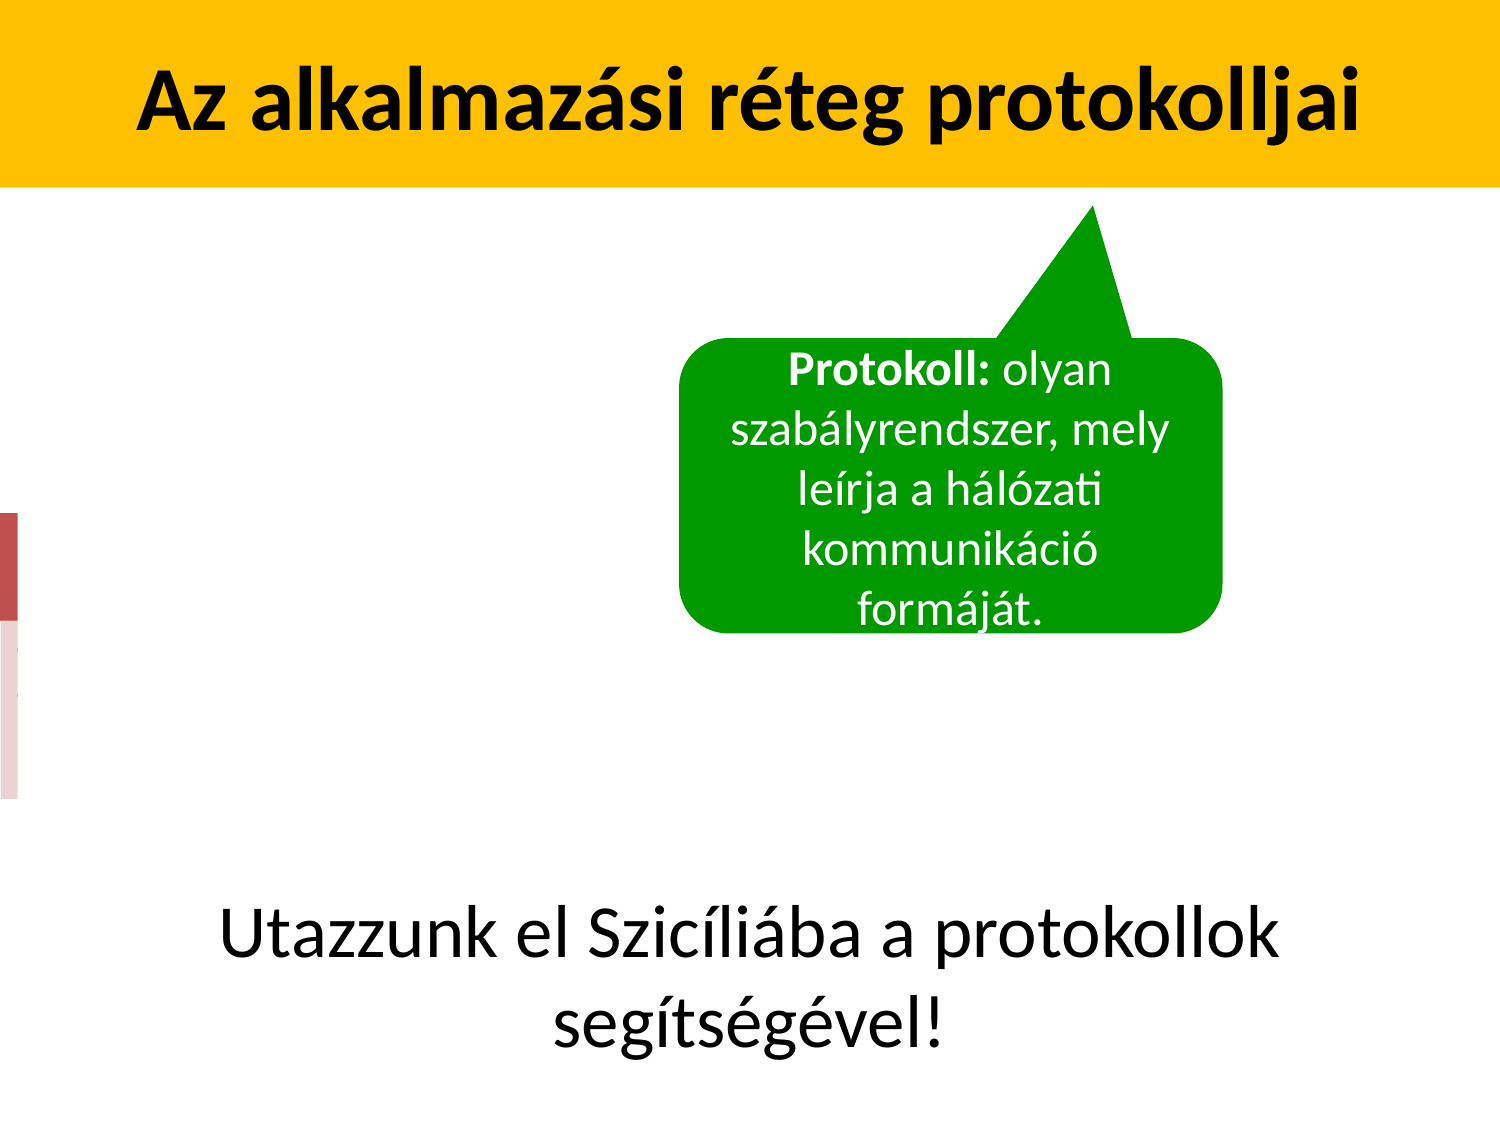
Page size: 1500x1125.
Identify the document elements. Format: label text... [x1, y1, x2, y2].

title Az alkalmazási réteg protokolljai [0, 0, 1500, 187]
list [0, 187, 1500, 1125]
